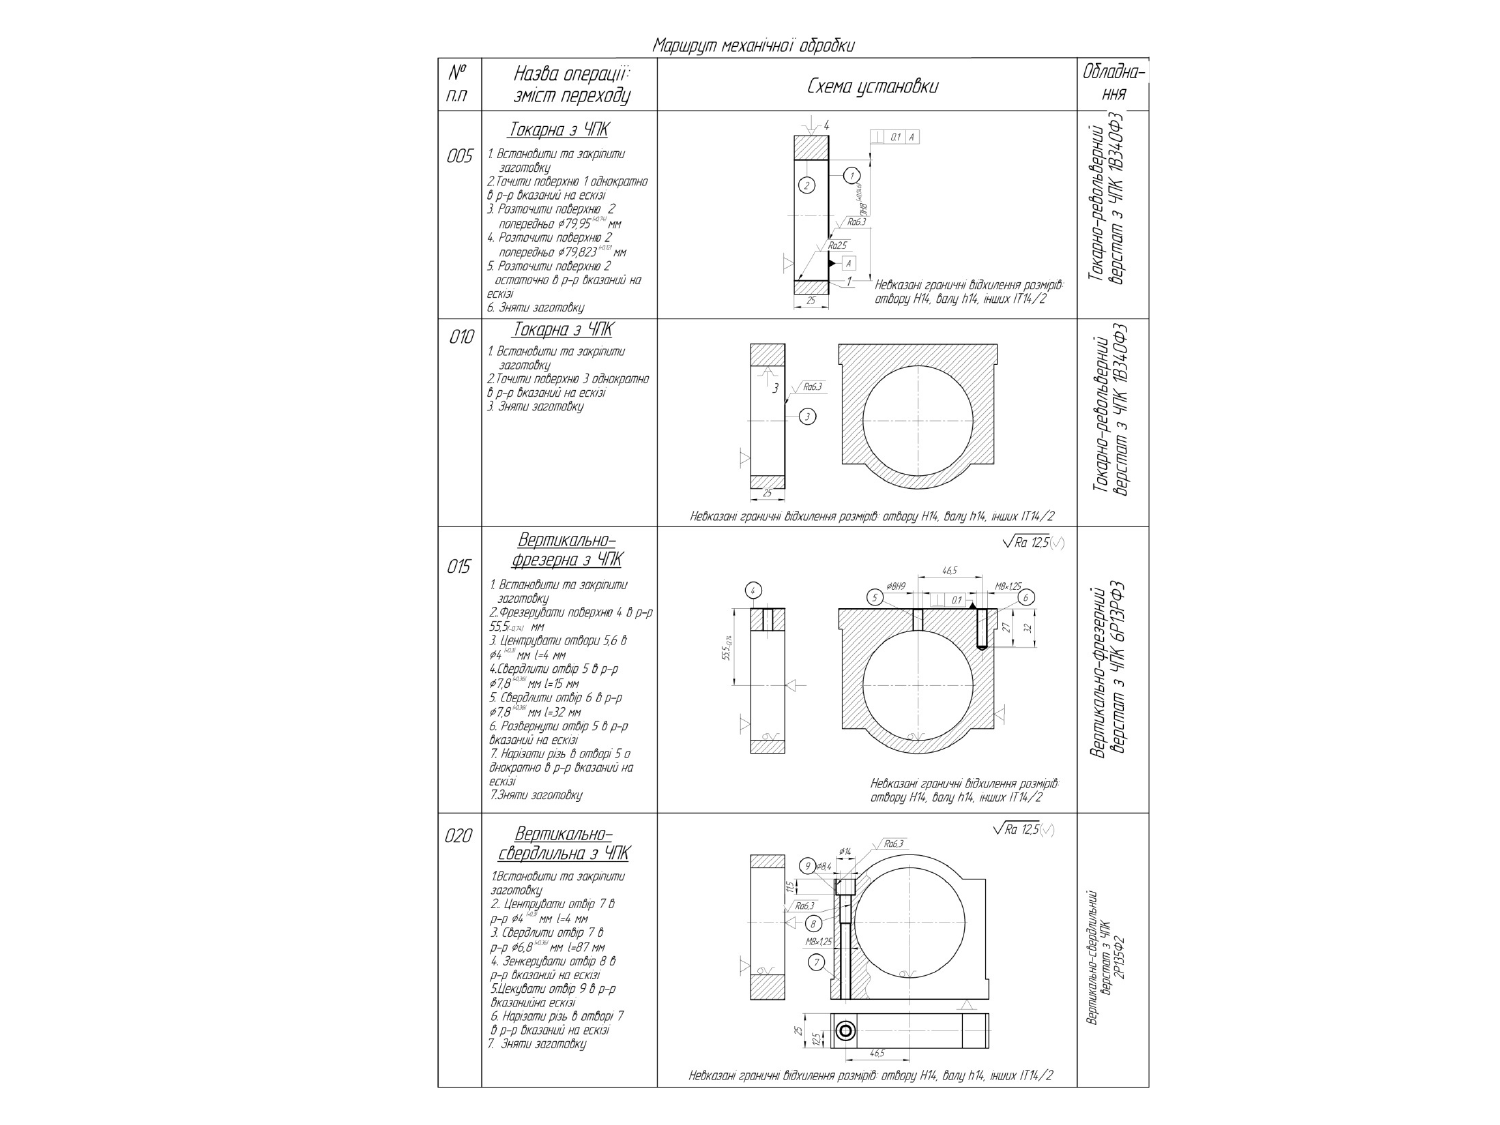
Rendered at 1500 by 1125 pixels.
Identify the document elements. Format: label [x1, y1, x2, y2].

list [437, 35, 1151, 1089]
